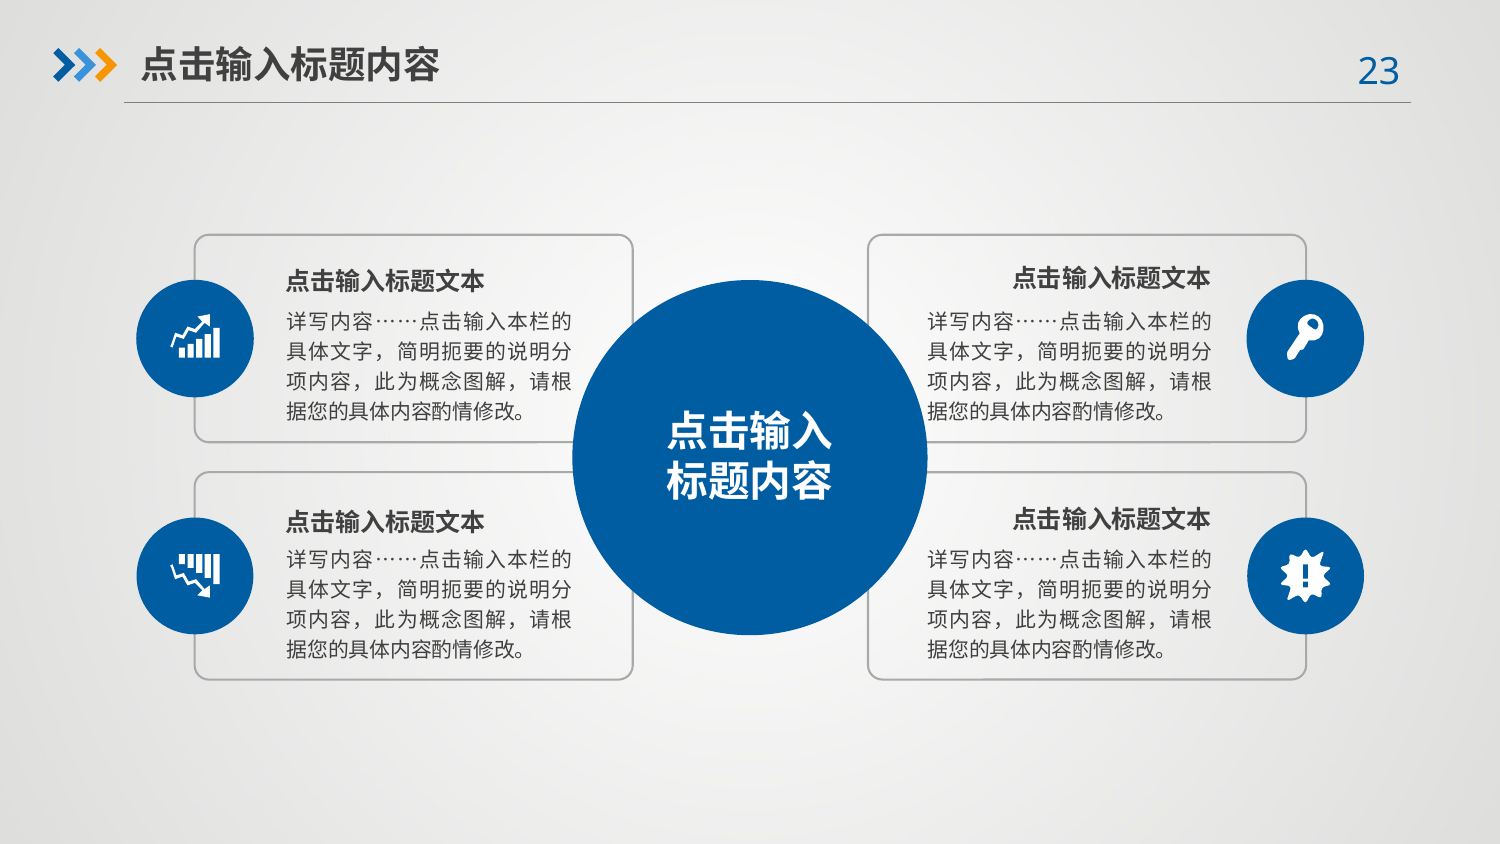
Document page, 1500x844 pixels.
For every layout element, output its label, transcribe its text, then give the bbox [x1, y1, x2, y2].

text_box 点击输入标题内容 [140, 32, 491, 95]
text_box [572, 280, 928, 636]
picture [0, 0, 1500, 844]
text_box 详写内容……点击输入本栏的具体文字，简明扼要的说明分项内容，此为概念图解，请根据您的具体内容酌情修改。 [286, 303, 573, 367]
text_box [867, 234, 1307, 443]
text_box 详写内容……点击输入本栏的具体文字，简明扼要的说明分项内容，此为概念图解，请根据您的具体内容酌情修改。 [286, 541, 573, 602]
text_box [1246, 279, 1365, 398]
text_box [1280, 549, 1331, 603]
text_box 点击输入标题文本 [285, 252, 516, 302]
text_box [194, 472, 633, 680]
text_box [136, 517, 254, 635]
text_box [1247, 517, 1365, 635]
text_box 点击输入标题内容 [655, 415, 845, 494]
text_box 点击输入标题文本 [285, 493, 516, 544]
text_box [867, 472, 1307, 680]
text_box 详写内容……点击输入本栏的具体文字，简明扼要的说明分项内容，此为概念图解，请根据您的具体内容酌情修改。 [927, 303, 1213, 367]
text_box [194, 234, 633, 443]
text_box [135, 279, 255, 398]
text_box 详写内容……点击输入本栏的具体文字，简明扼要的说明分项内容，此为概念图解，请根据您的具体内容酌情修改。 [927, 541, 1213, 602]
text_box 点击输入标题文本 [982, 493, 1213, 544]
text_box 点击输入标题文本 [982, 252, 1213, 302]
